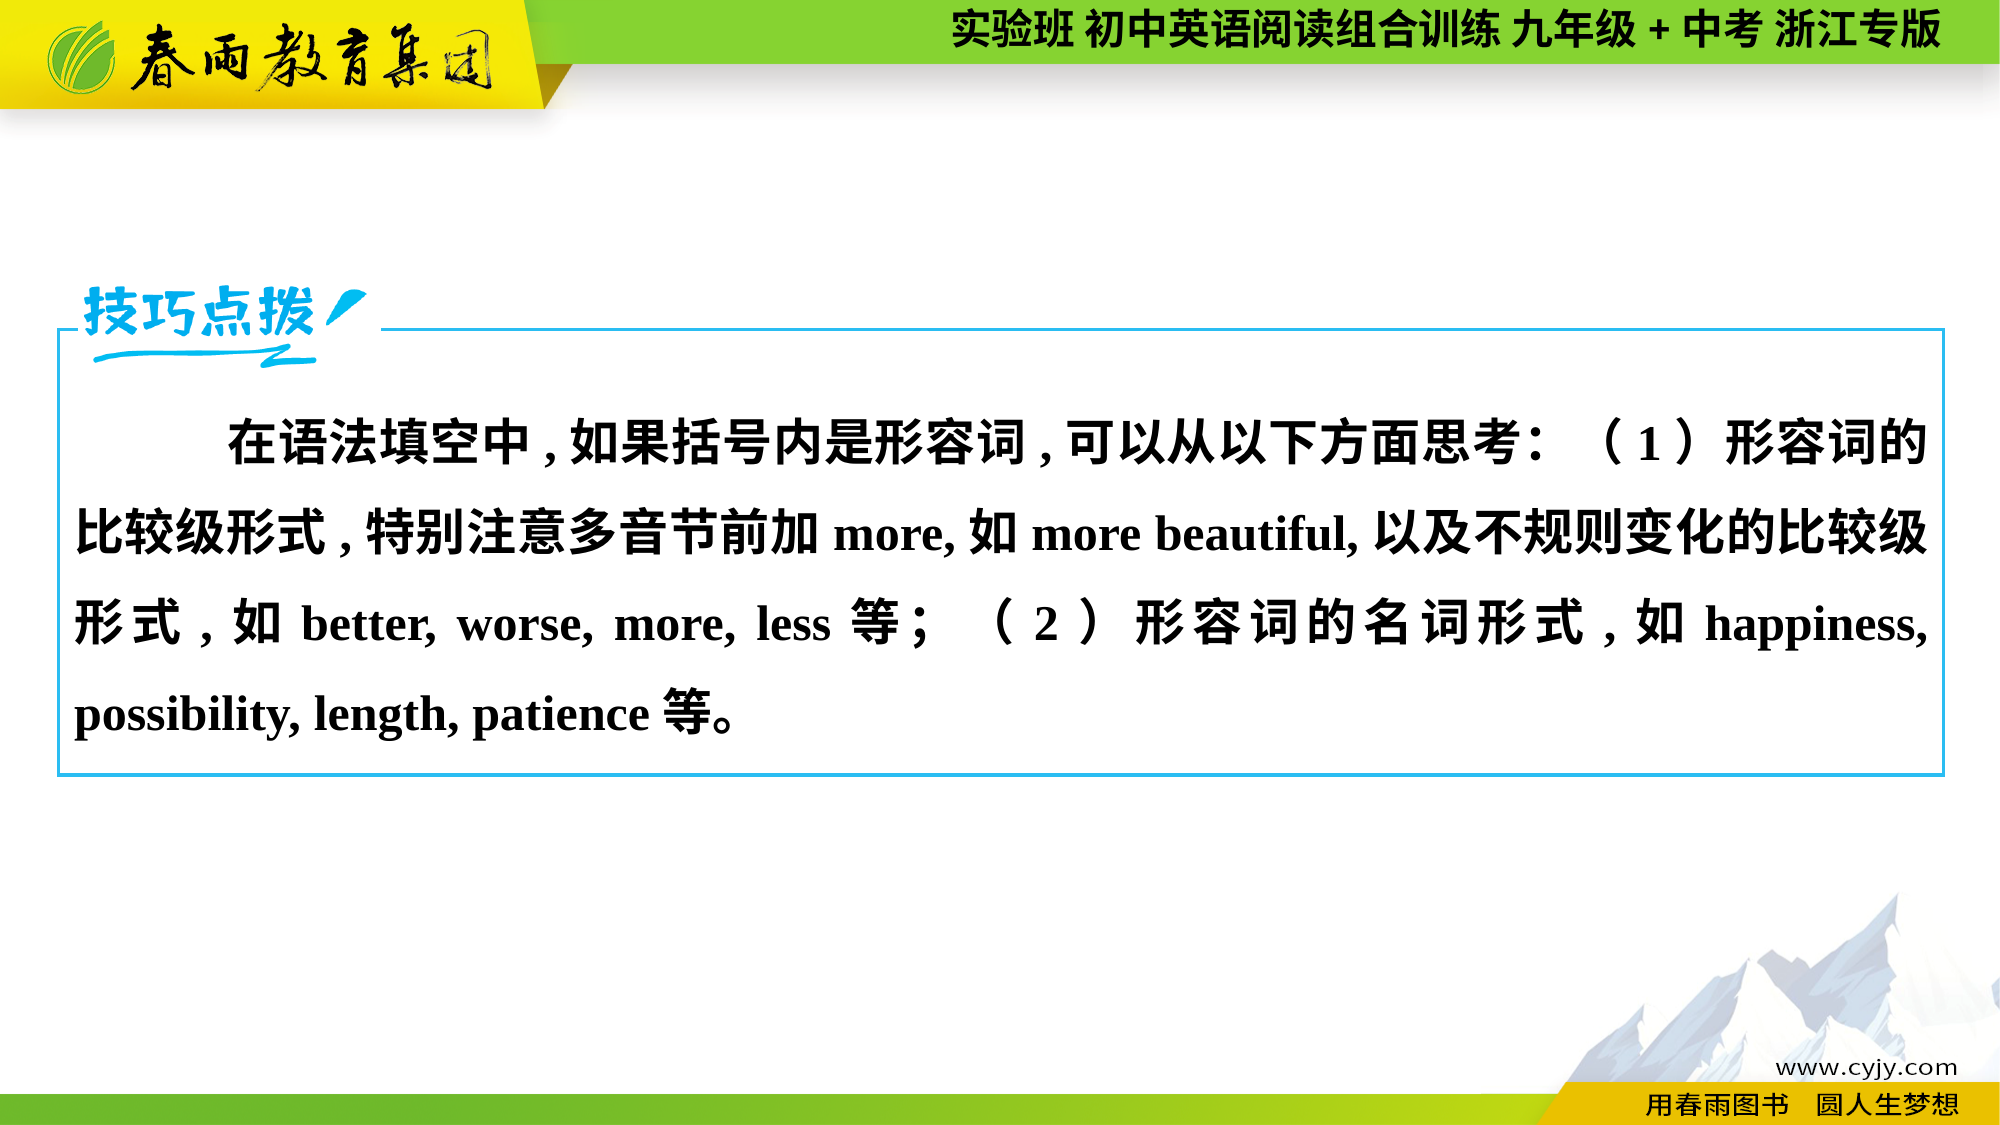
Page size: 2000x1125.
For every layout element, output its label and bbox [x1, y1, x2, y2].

text_box [58, 329, 1944, 776]
picture [0, 0, 2000, 1125]
